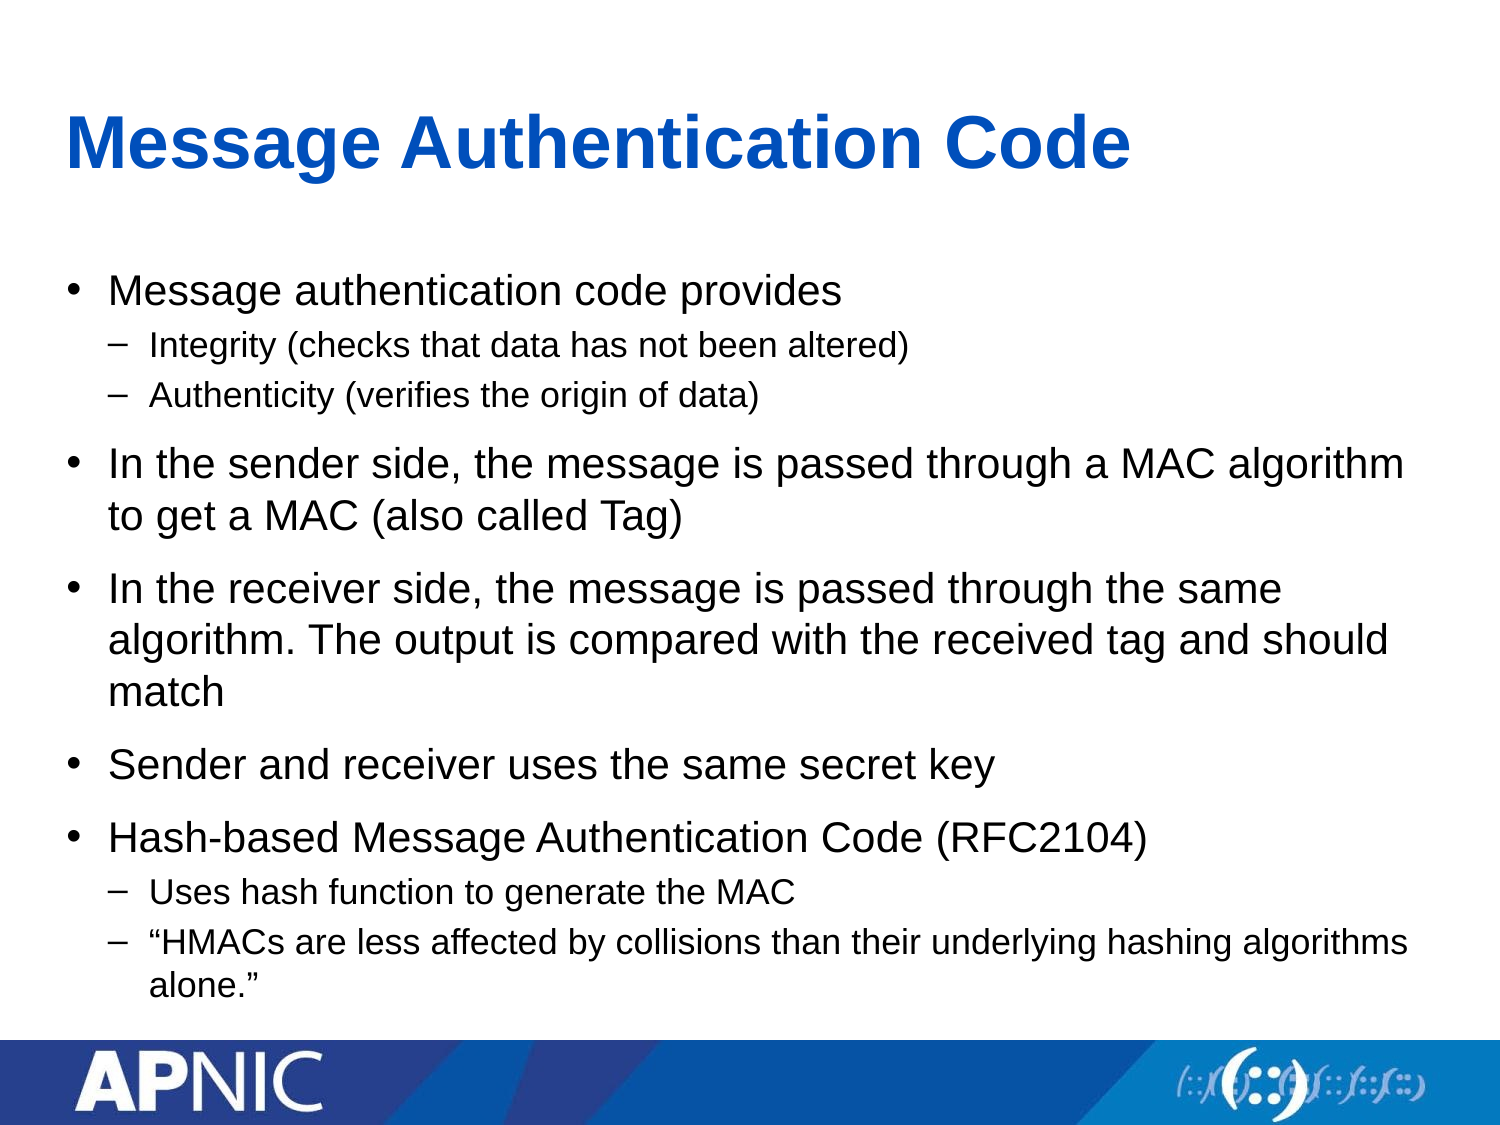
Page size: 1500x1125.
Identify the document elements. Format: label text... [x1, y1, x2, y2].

picture [0, 1040, 1500, 1125]
title Message Authentication Code [64, 45, 1436, 233]
list Message authentication code provides Integrity (checks that data has not been altered) Authenticity (verifies the origin of data) In the sender side, the message is passed through a MAC algorithm to get a MAC (also called Tag) In the receiver side, the message is passed through the same algorithm. The output is compared with the received tag and should match Sender and receiver uses the same secret key Hash-based Message Authentication Code (RFC2104) Uses hash function to generate the MAC “HMACs are less affected by collisions than their underlying hashing algorithms alone.” [66, 262, 1437, 1012]
